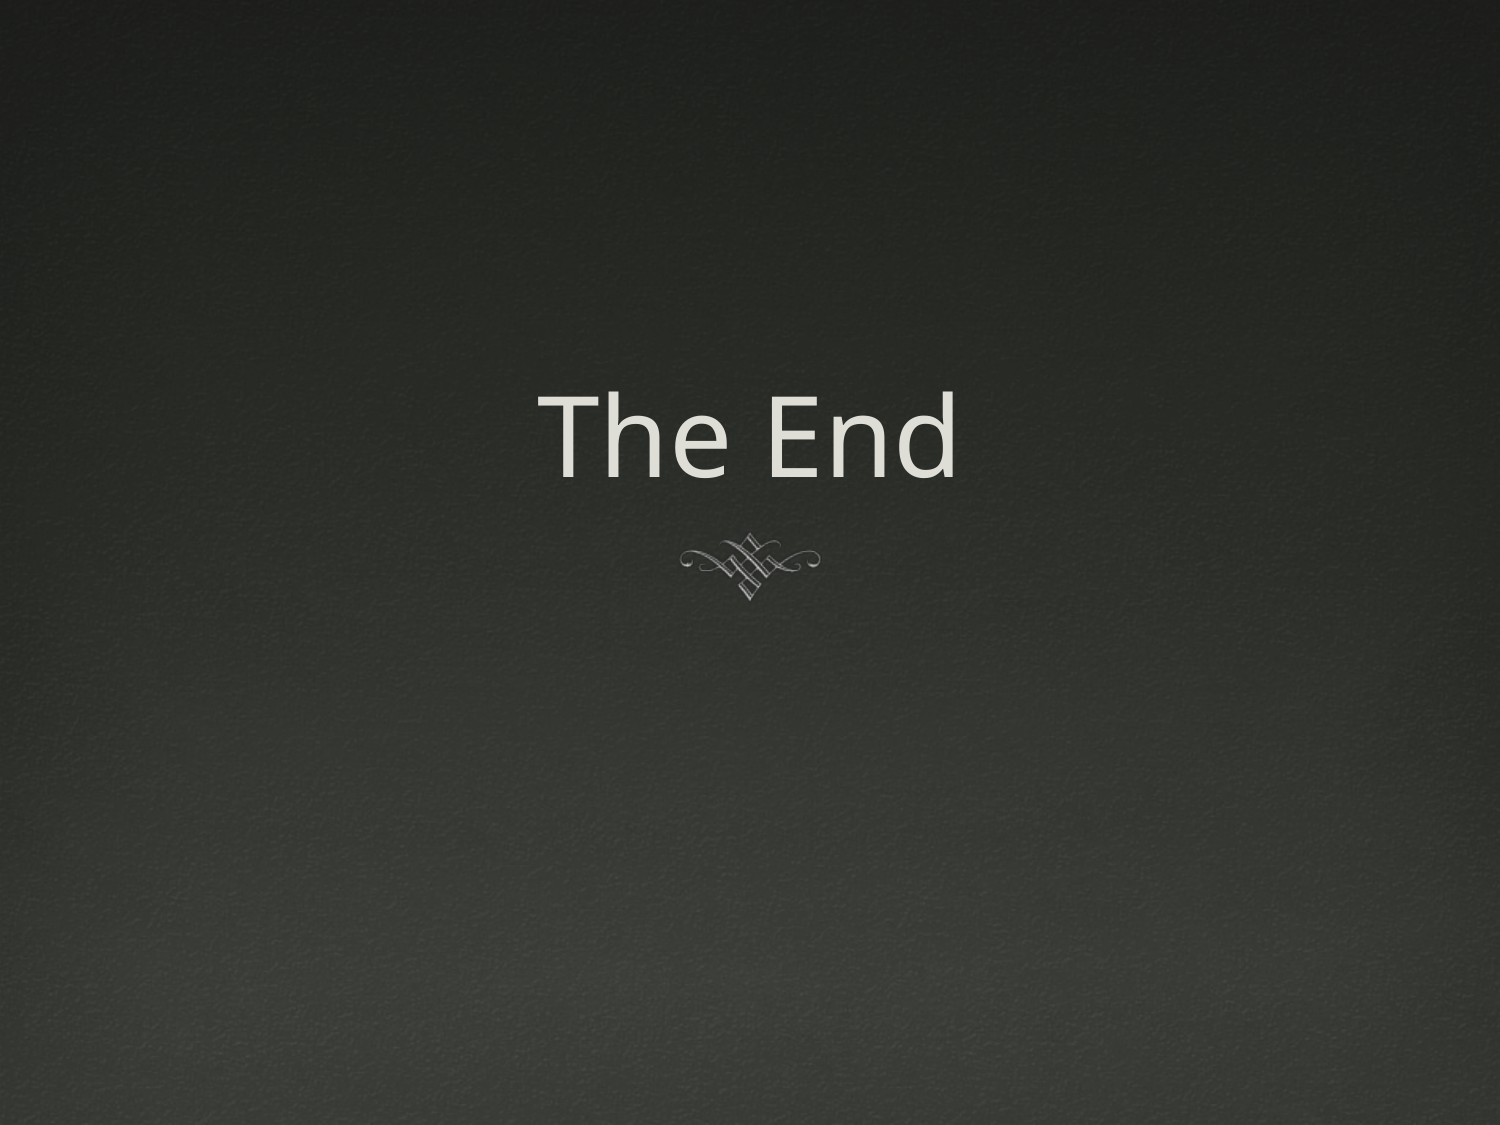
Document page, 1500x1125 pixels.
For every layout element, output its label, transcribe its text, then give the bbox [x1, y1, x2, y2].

title The End [112, 266, 1388, 508]
picture [657, 508, 843, 627]
